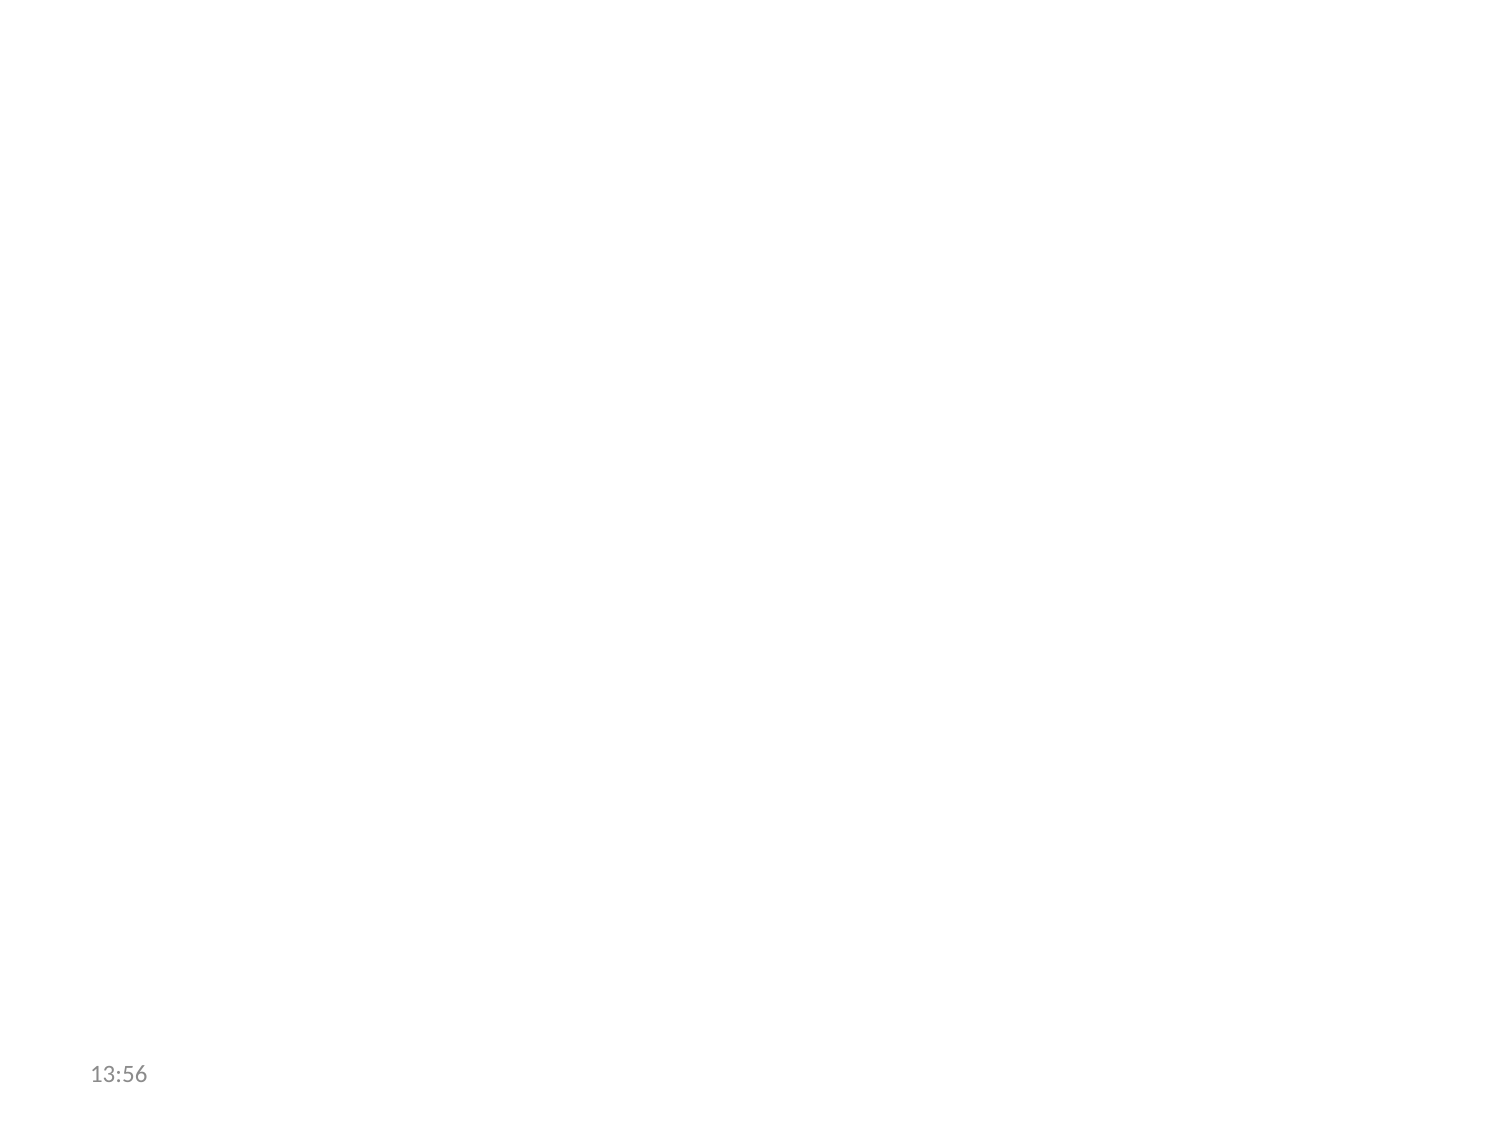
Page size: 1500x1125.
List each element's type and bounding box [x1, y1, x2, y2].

slide_number [75, 1042, 425, 1103]
